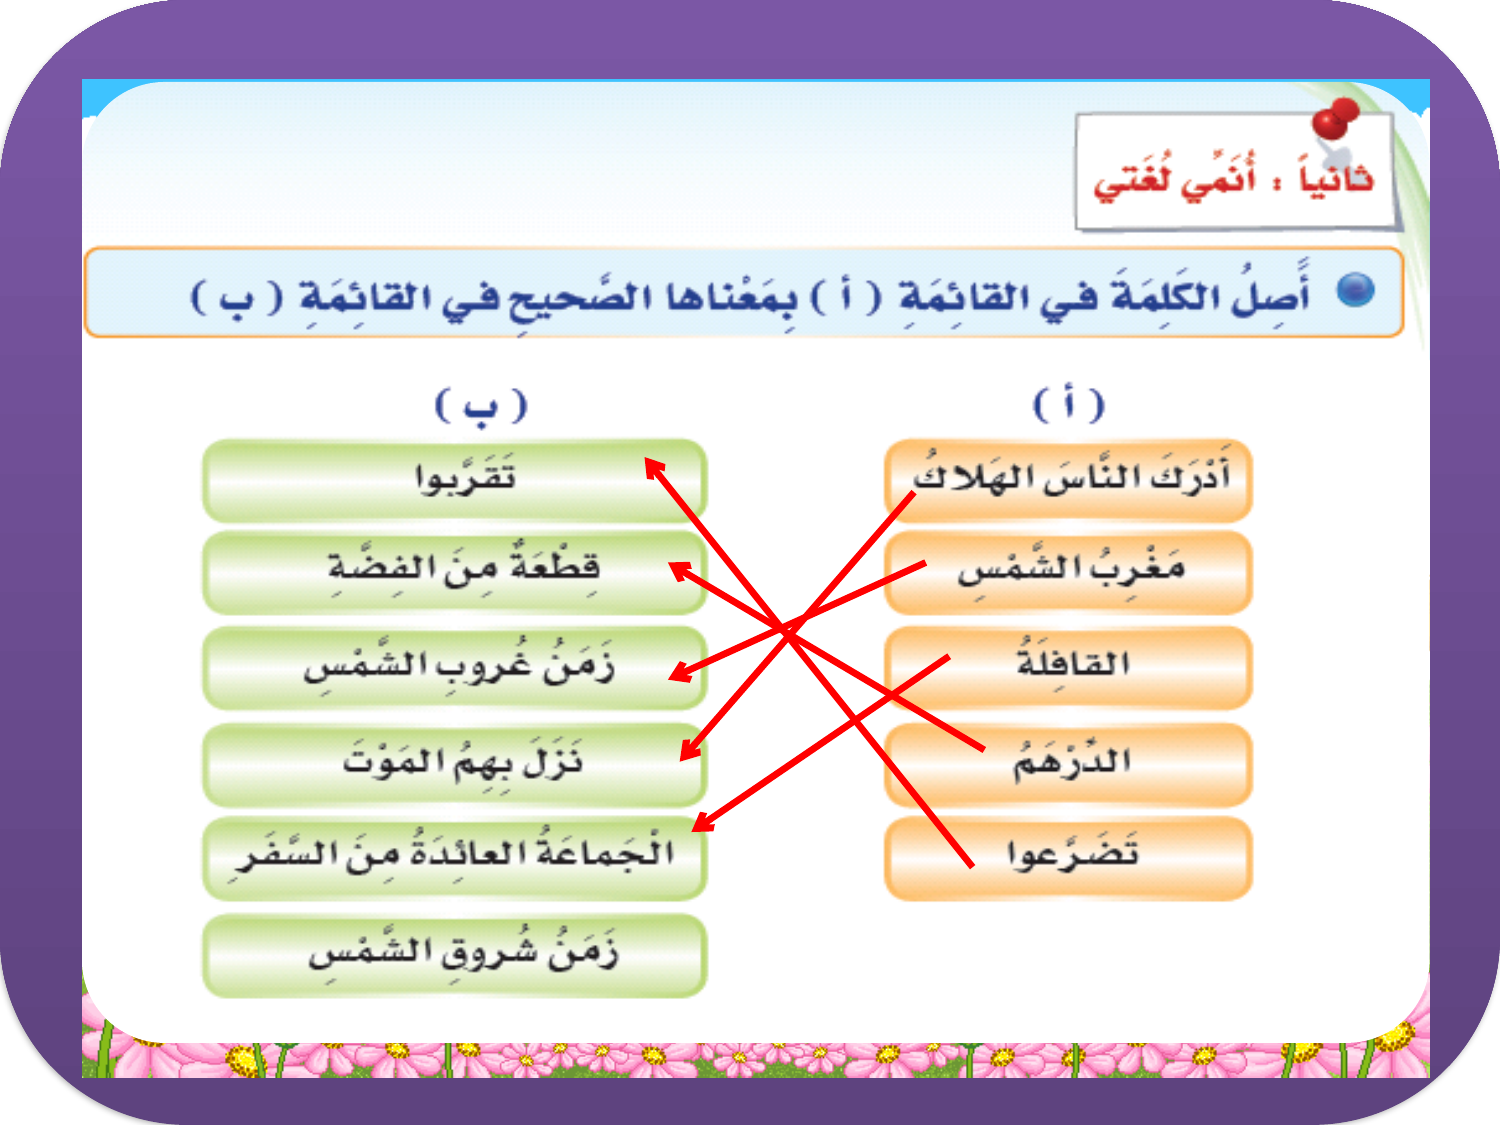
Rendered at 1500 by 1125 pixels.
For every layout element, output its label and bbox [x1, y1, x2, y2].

picture [81, 79, 1430, 1079]
text_box [0, 0, 1500, 1125]
text_box [603, 497, 1014, 827]
